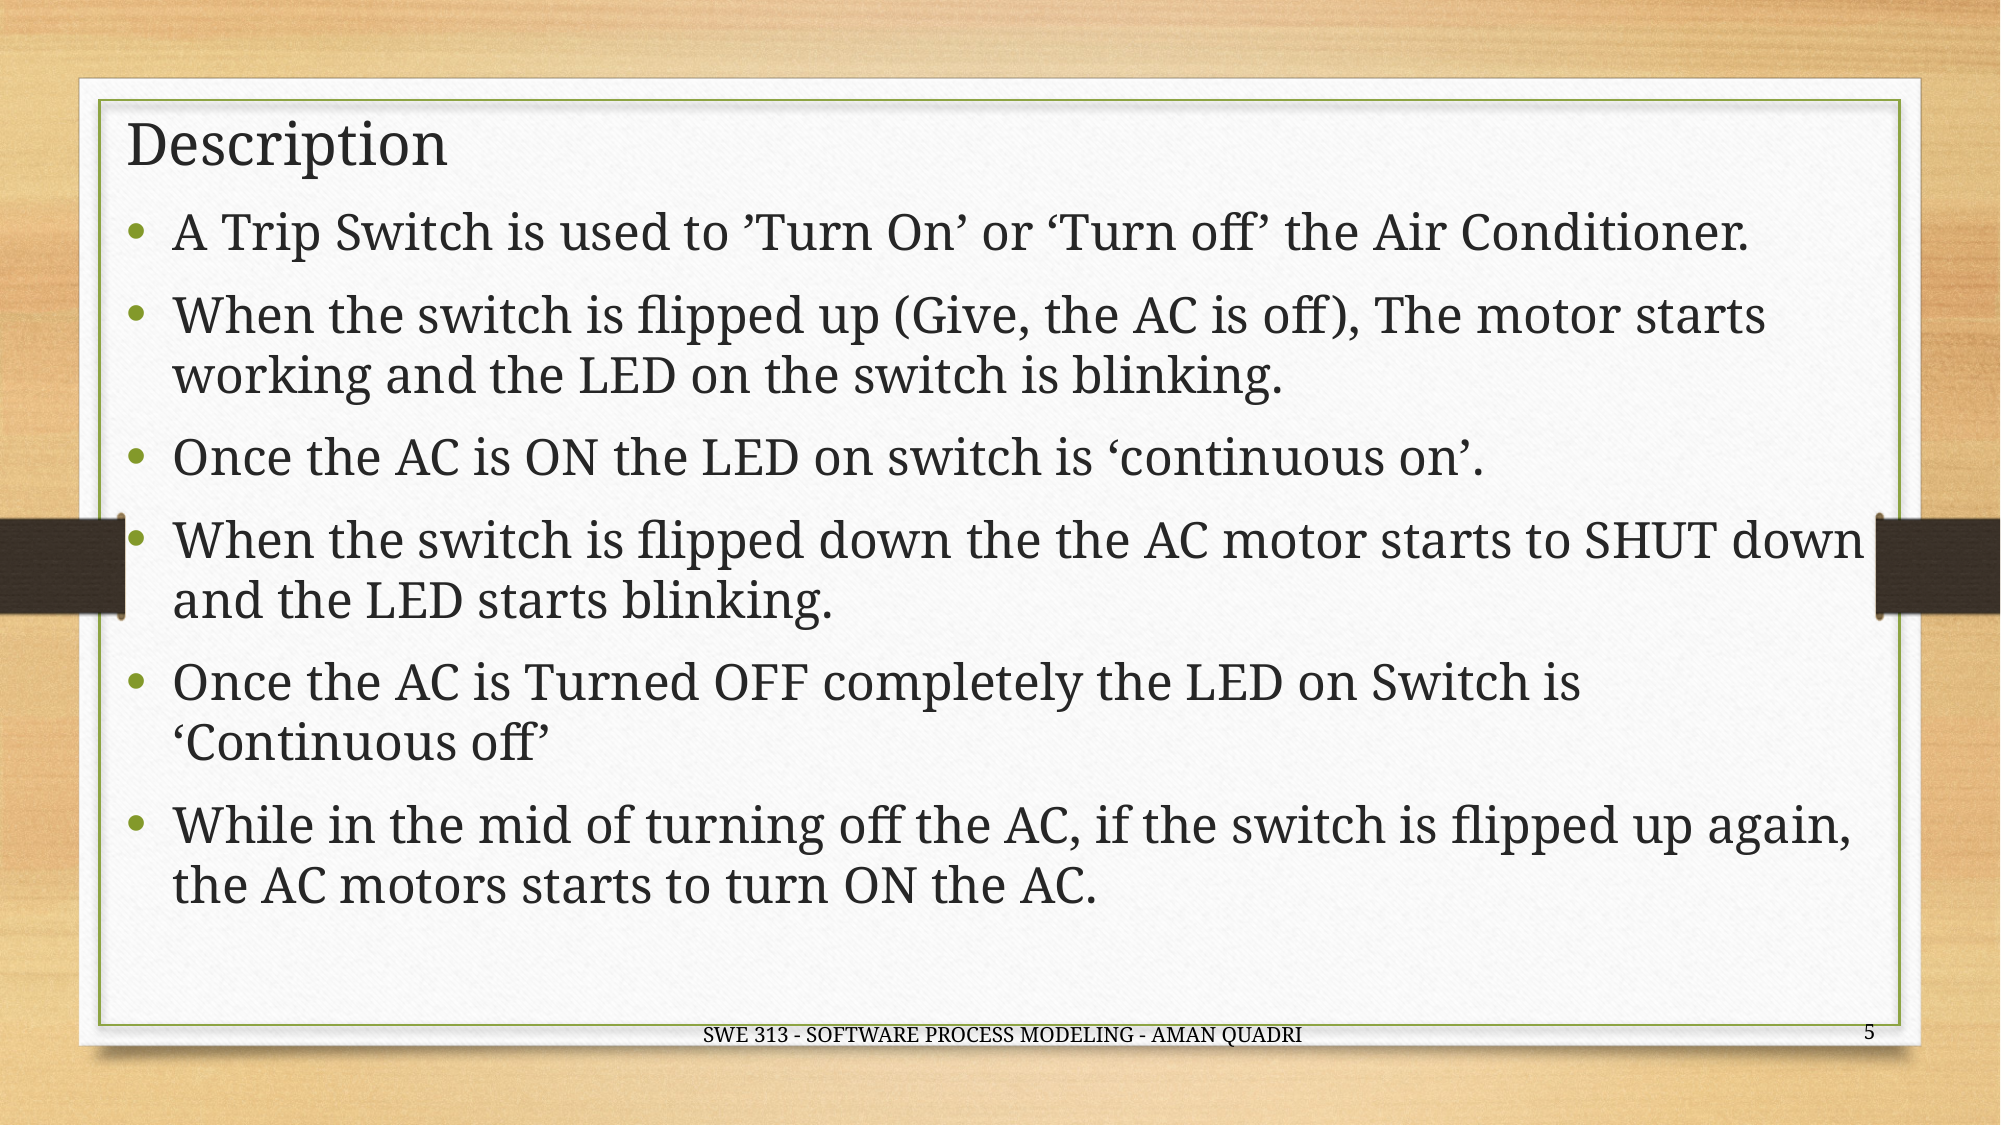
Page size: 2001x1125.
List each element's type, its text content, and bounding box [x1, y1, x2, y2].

list A Trip Switch is used to ’Turn On’ or ‘Turn off’ the Air Conditioner. When the switch is flipped up (Give, the AC is off), The motor starts working and the LED on the switch is blinking. Once the AC is ON the LED on switch is ‘continuous on’. When the switch is flipped down the the AC motor starts to SHUT down and the LED starts blinking. Once the AC is Turned OFF completely the LED on Switch is ‘Continuous off’ While in the mid of turning off the AC, if the switch is flipped up again, the AC motors starts to turn ON the AC. [110, 193, 1895, 1012]
footer SWE 313 - SOFTWARE PROCESS MODELING - AMAN QUADRI [403, 1020, 1602, 1049]
title Description [110, 99, 1895, 185]
picture [0, 0, 2001, 1125]
slide_number 5 [1801, 1010, 1891, 1056]
